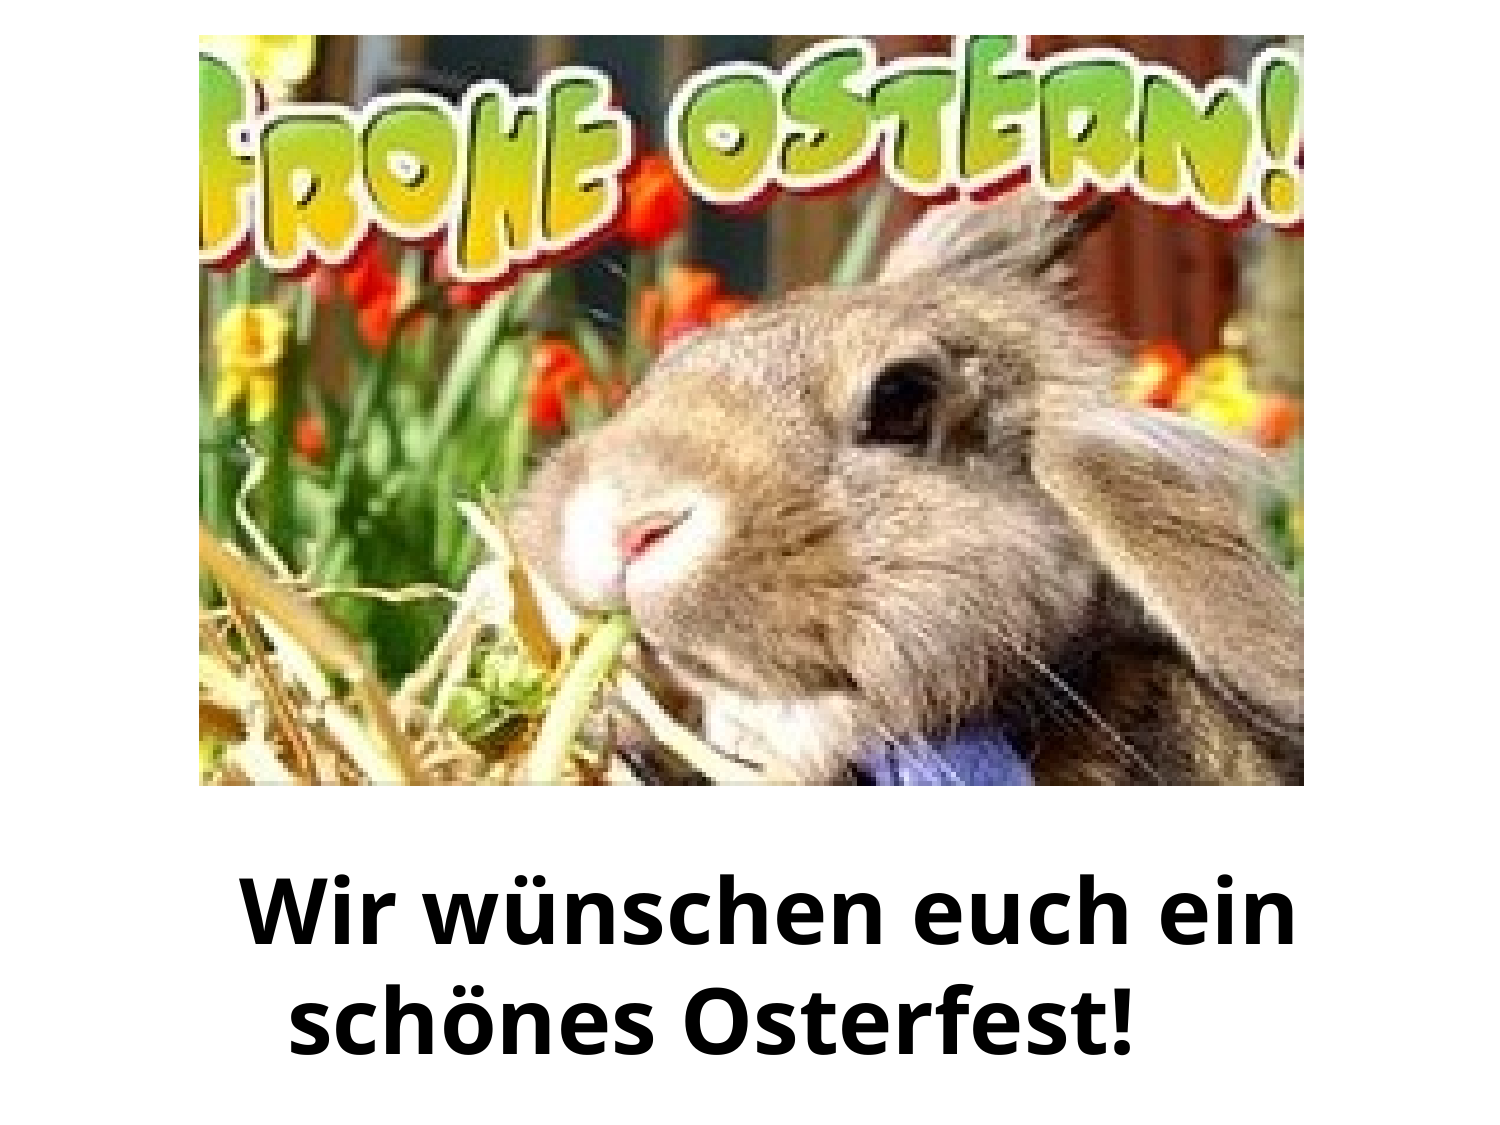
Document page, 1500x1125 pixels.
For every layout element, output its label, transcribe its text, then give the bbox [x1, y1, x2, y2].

text_box Wir wünschen euch ein schönes Osterfest! [35, 845, 1432, 1080]
picture [198, 34, 1305, 786]
